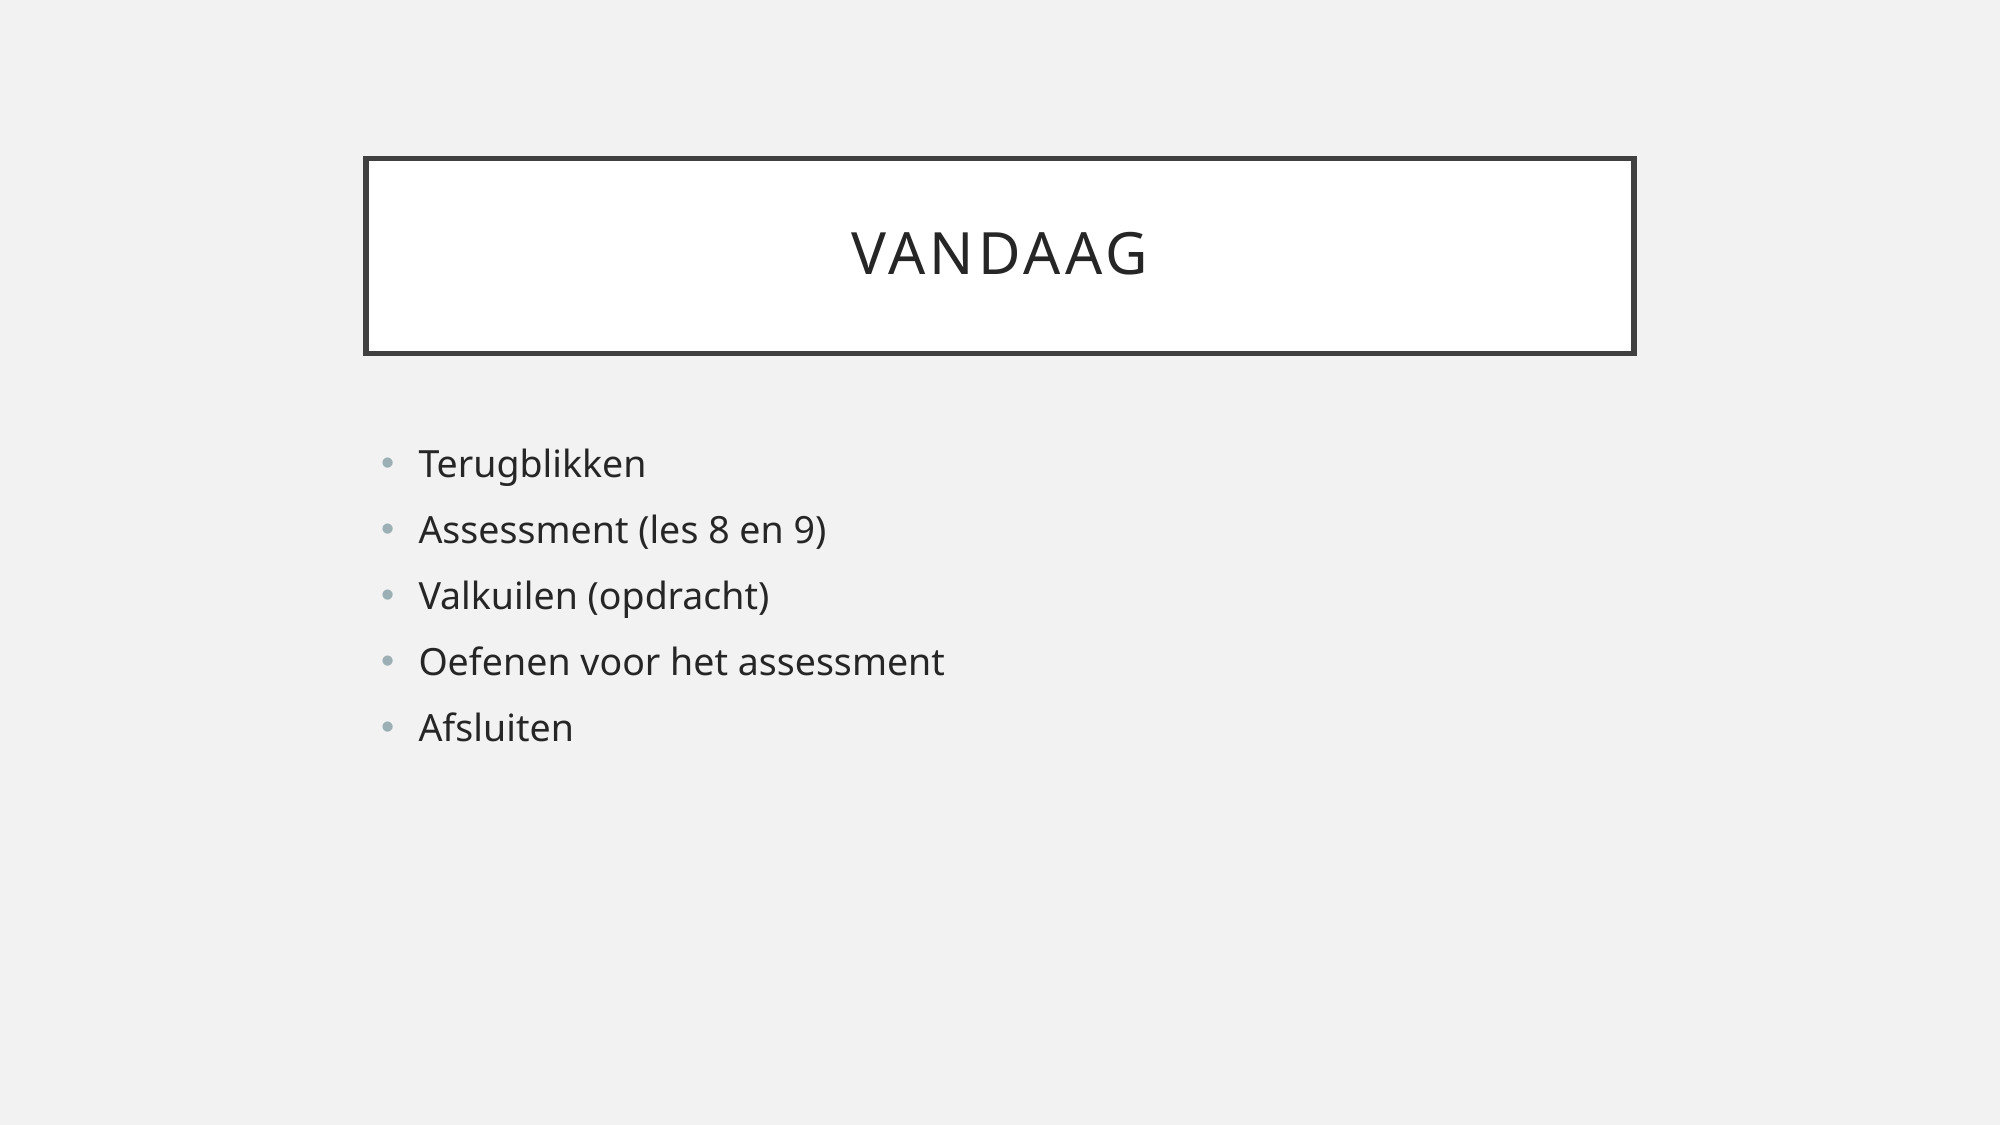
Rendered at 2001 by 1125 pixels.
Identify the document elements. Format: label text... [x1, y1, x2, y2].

title vandaag [363, 156, 1637, 356]
list Terugblikken Assessment (les 8 en 9) Valkuilen (opdracht) Oefenen voor het assessment Afsluiten [366, 432, 1634, 942]
